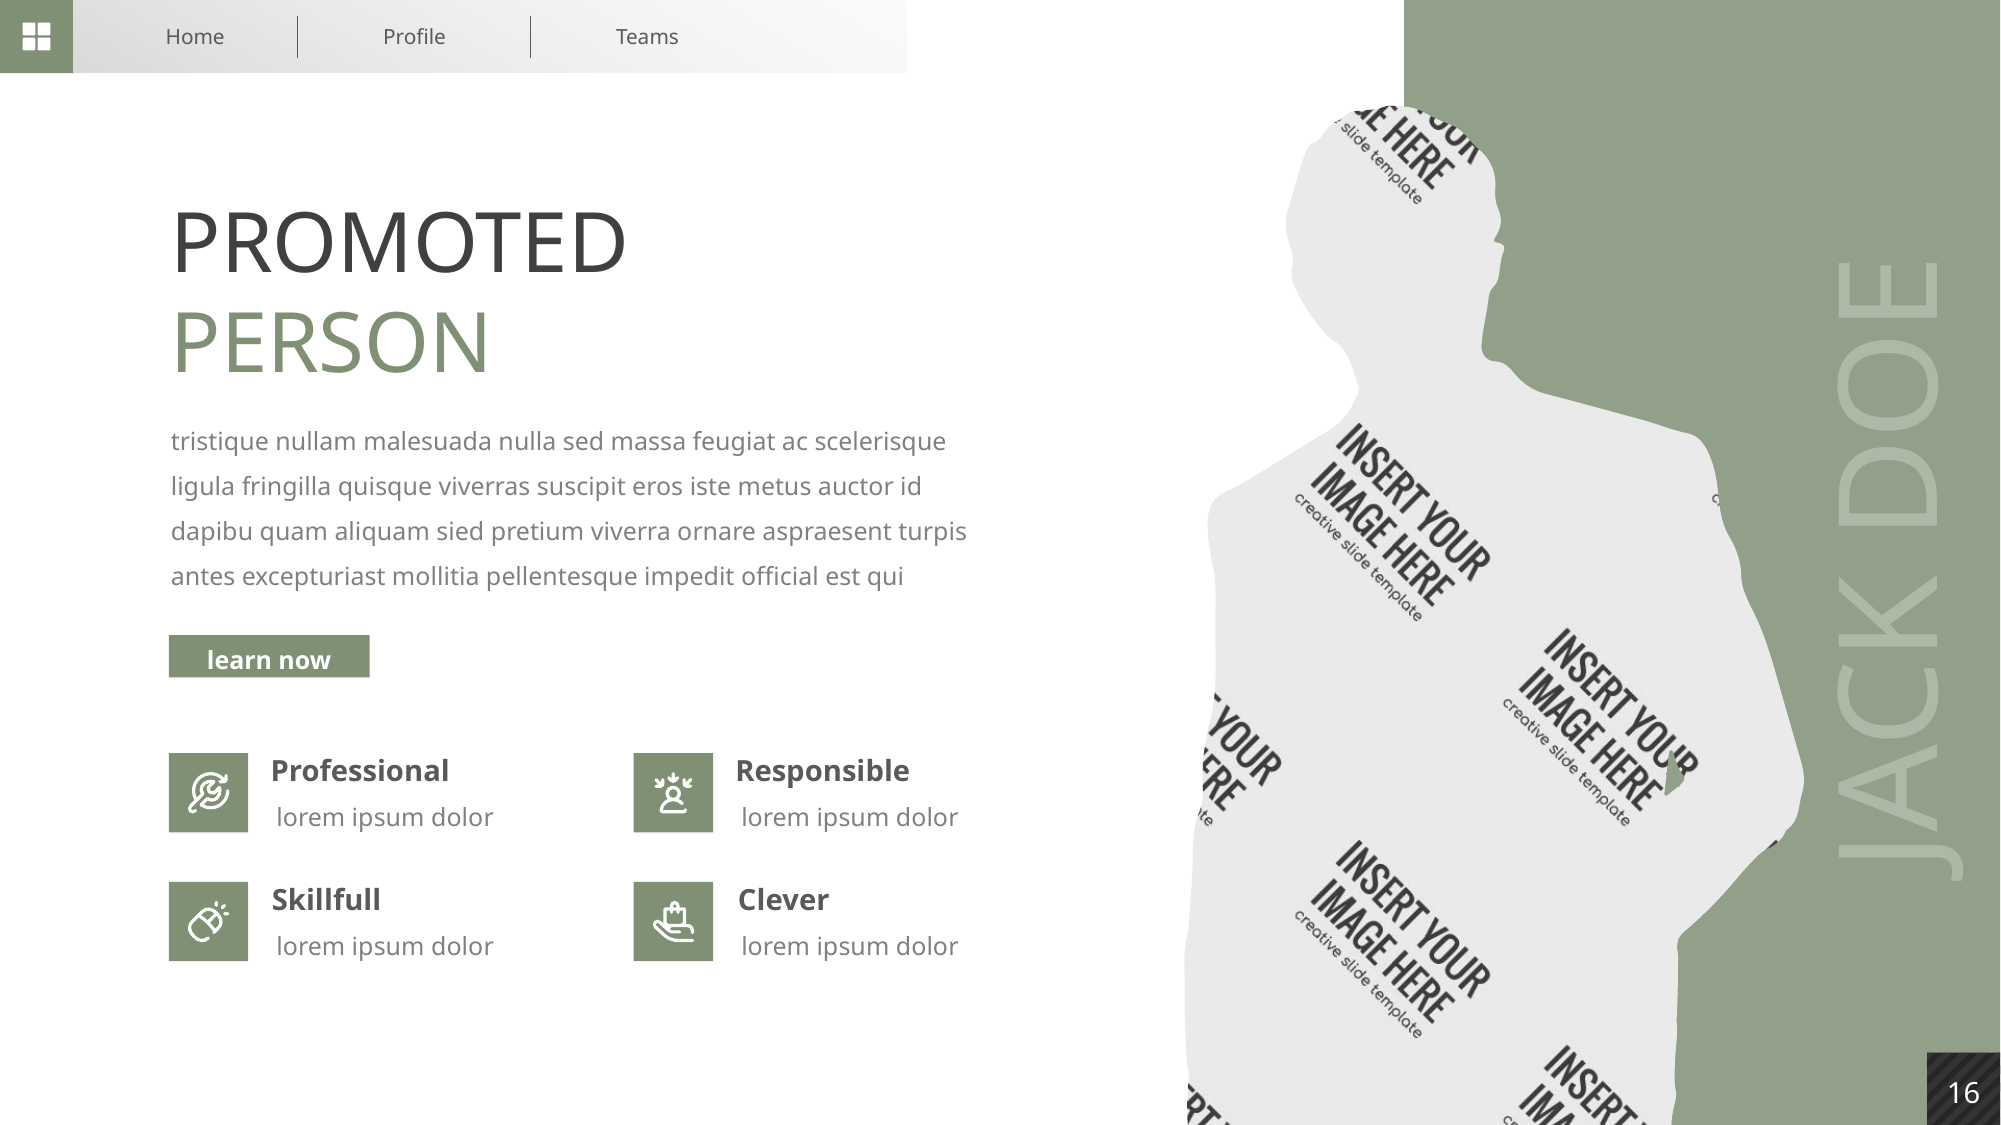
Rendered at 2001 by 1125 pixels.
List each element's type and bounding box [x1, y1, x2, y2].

text_box [168, 630, 370, 678]
text_box [0, 0, 2001, 1125]
